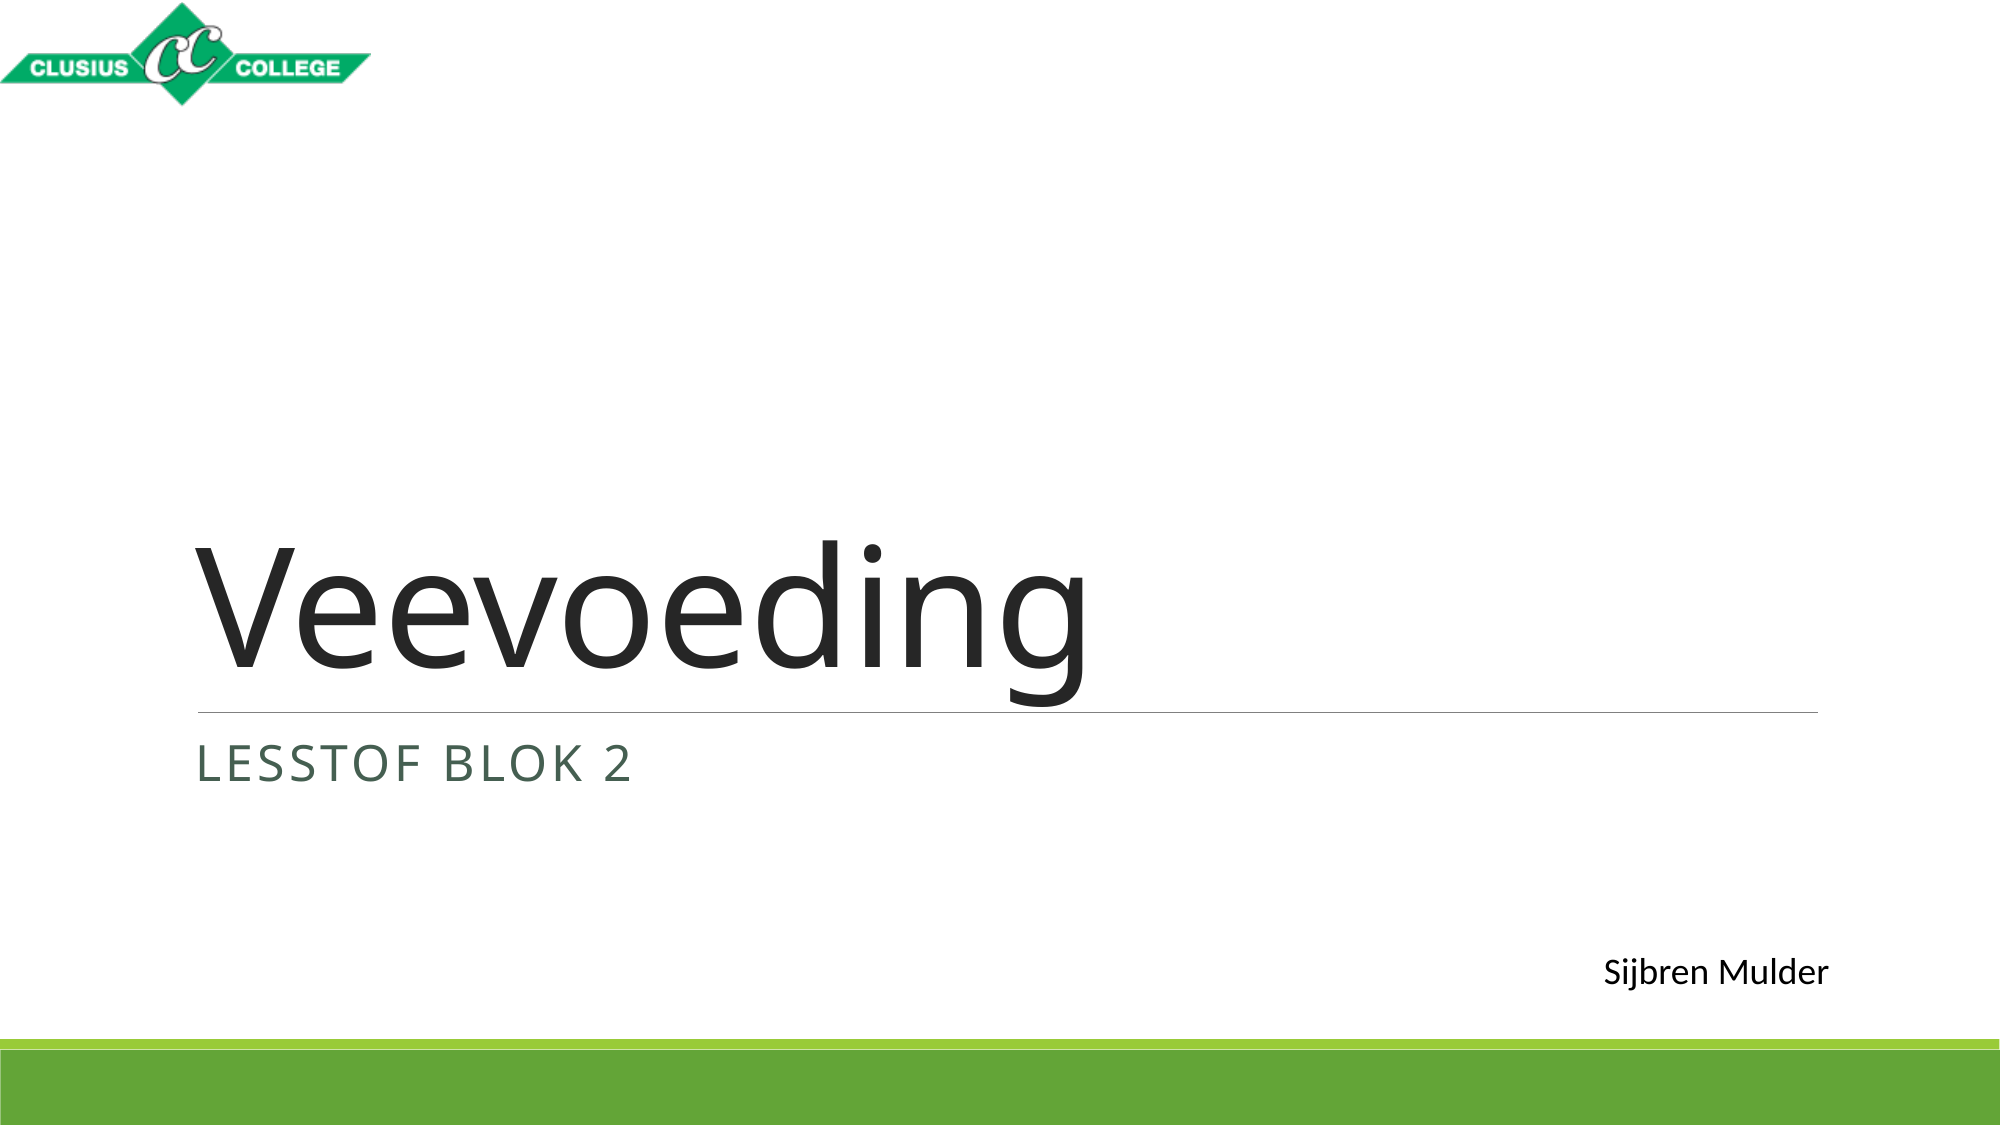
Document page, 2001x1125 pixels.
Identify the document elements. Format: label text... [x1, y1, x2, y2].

text_box Sijbren Mulder [1589, 939, 1845, 1000]
picture [0, 1, 371, 108]
subtitle Lesstof blok 2 [180, 730, 1831, 919]
title Veevoeding [180, 124, 1830, 710]
